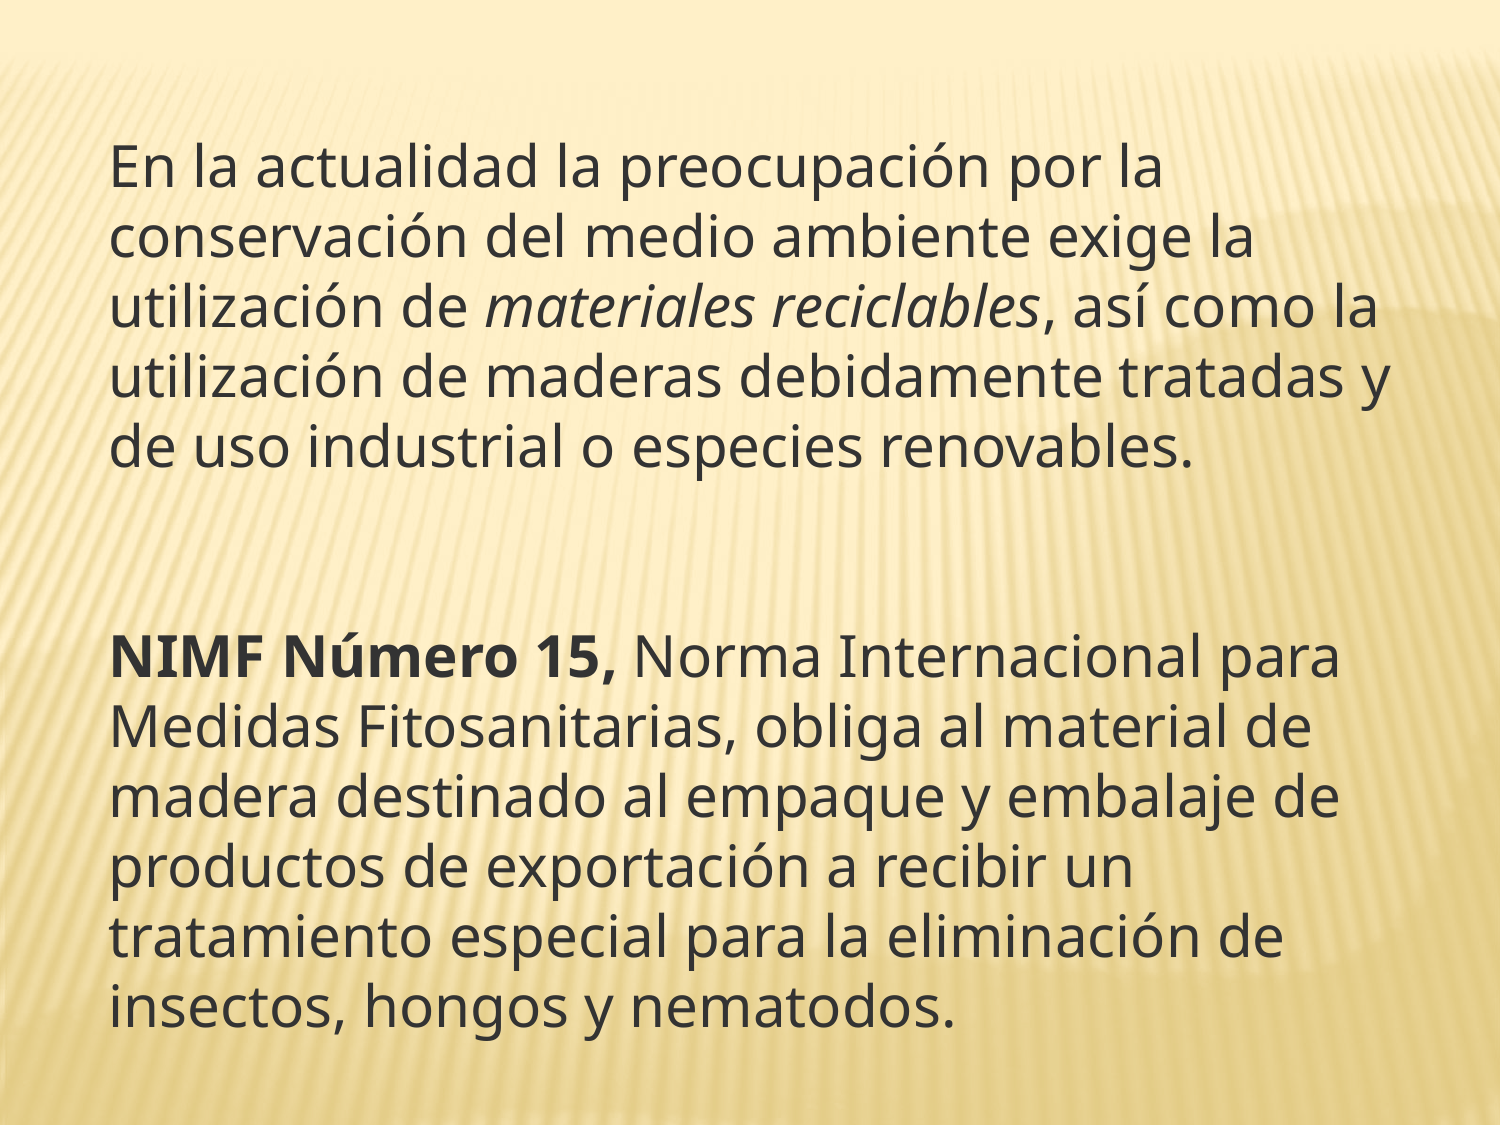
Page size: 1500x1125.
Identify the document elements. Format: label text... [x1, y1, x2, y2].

text_box En la actualidad la preocupación por la conservación del medio ambiente exige la utilización de materiales reciclables, así como la utilización de maderas debidamente tratadas y de uso industrial o especies renovables. NIMF Número 15, Norma Internacional para Medidas Fitosanitarias, obliga al material de madera destinado al empaque y embalaje de productos de exportación a recibir un tratamiento especial para la eliminación de insectos, hongos y nematodos. [93, 121, 1407, 1047]
